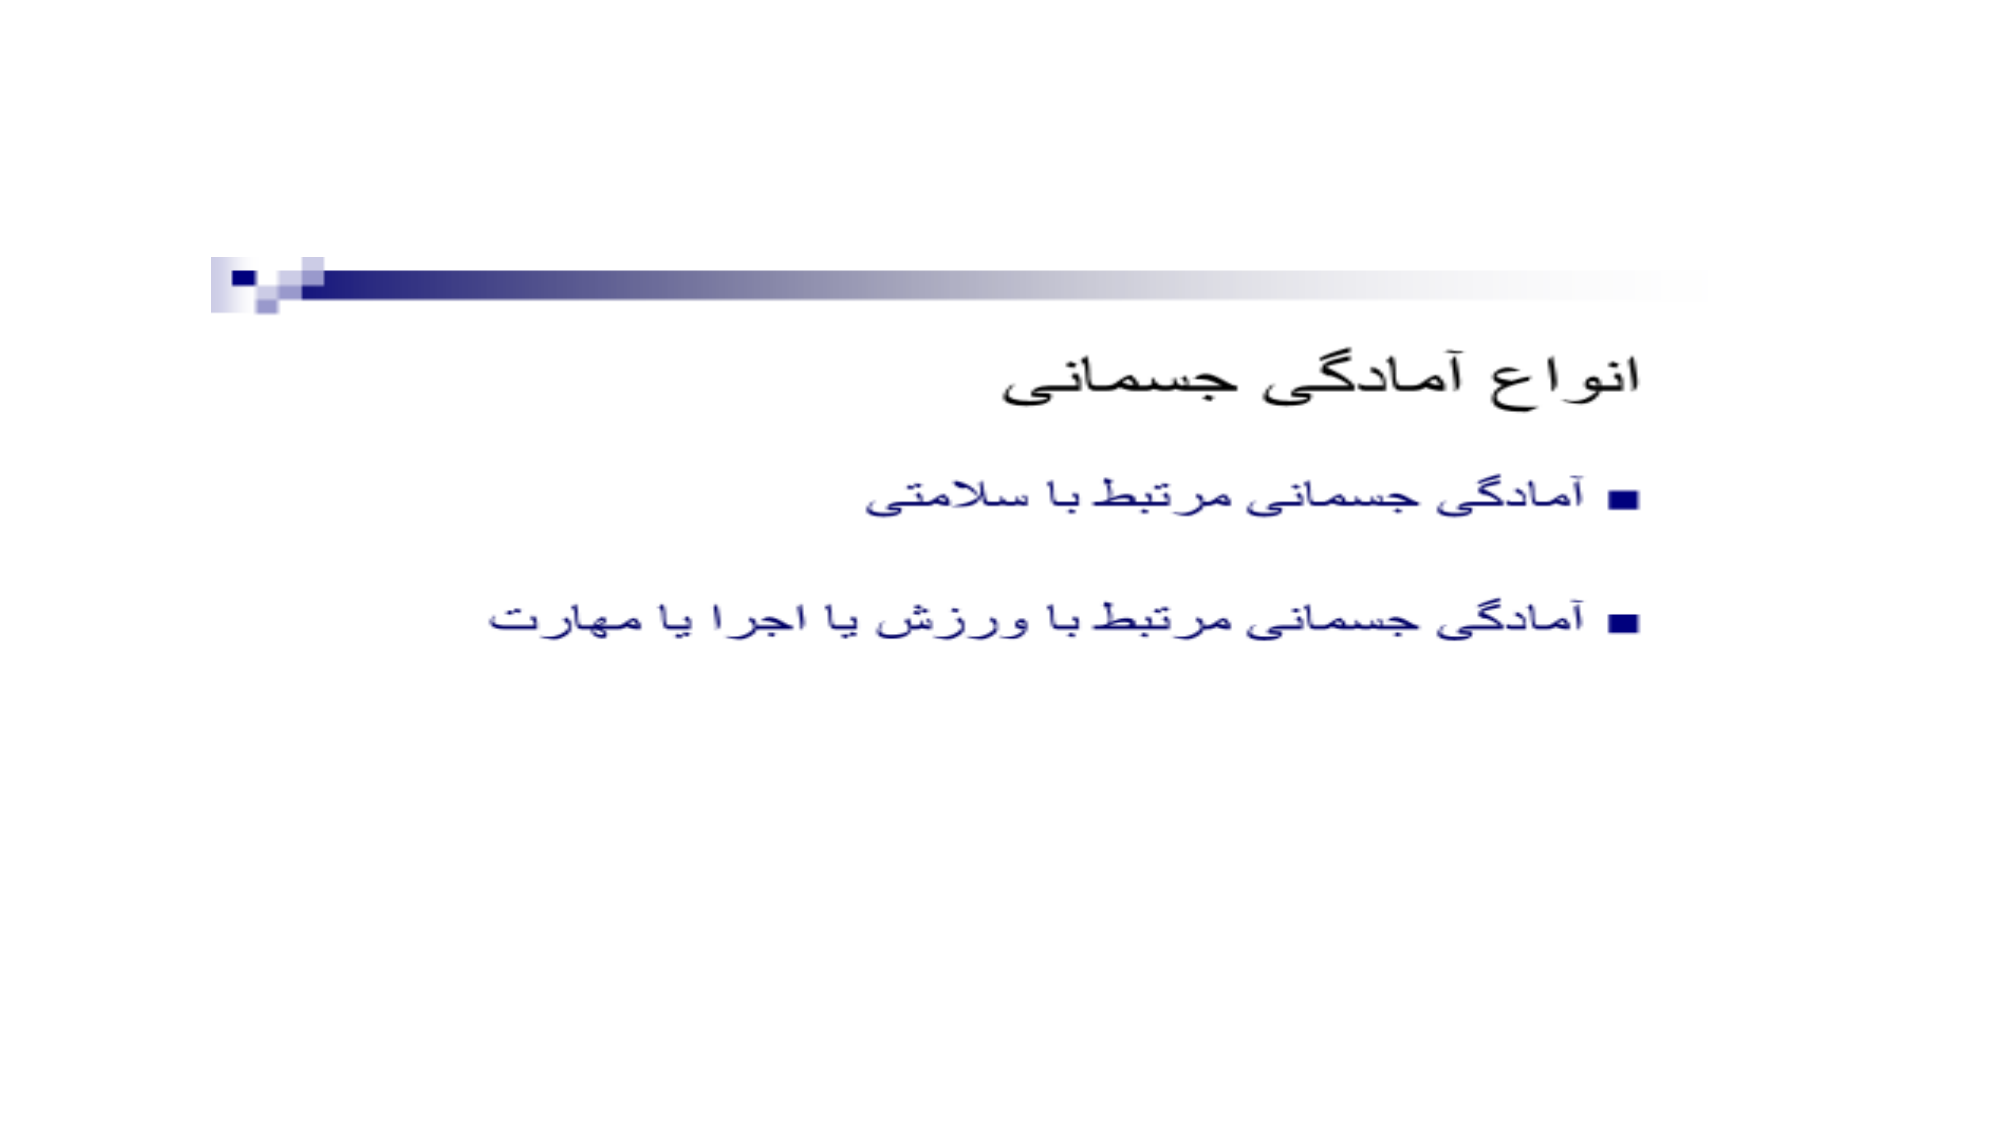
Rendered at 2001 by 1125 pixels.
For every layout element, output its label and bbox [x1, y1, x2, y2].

picture [211, 257, 1733, 981]
